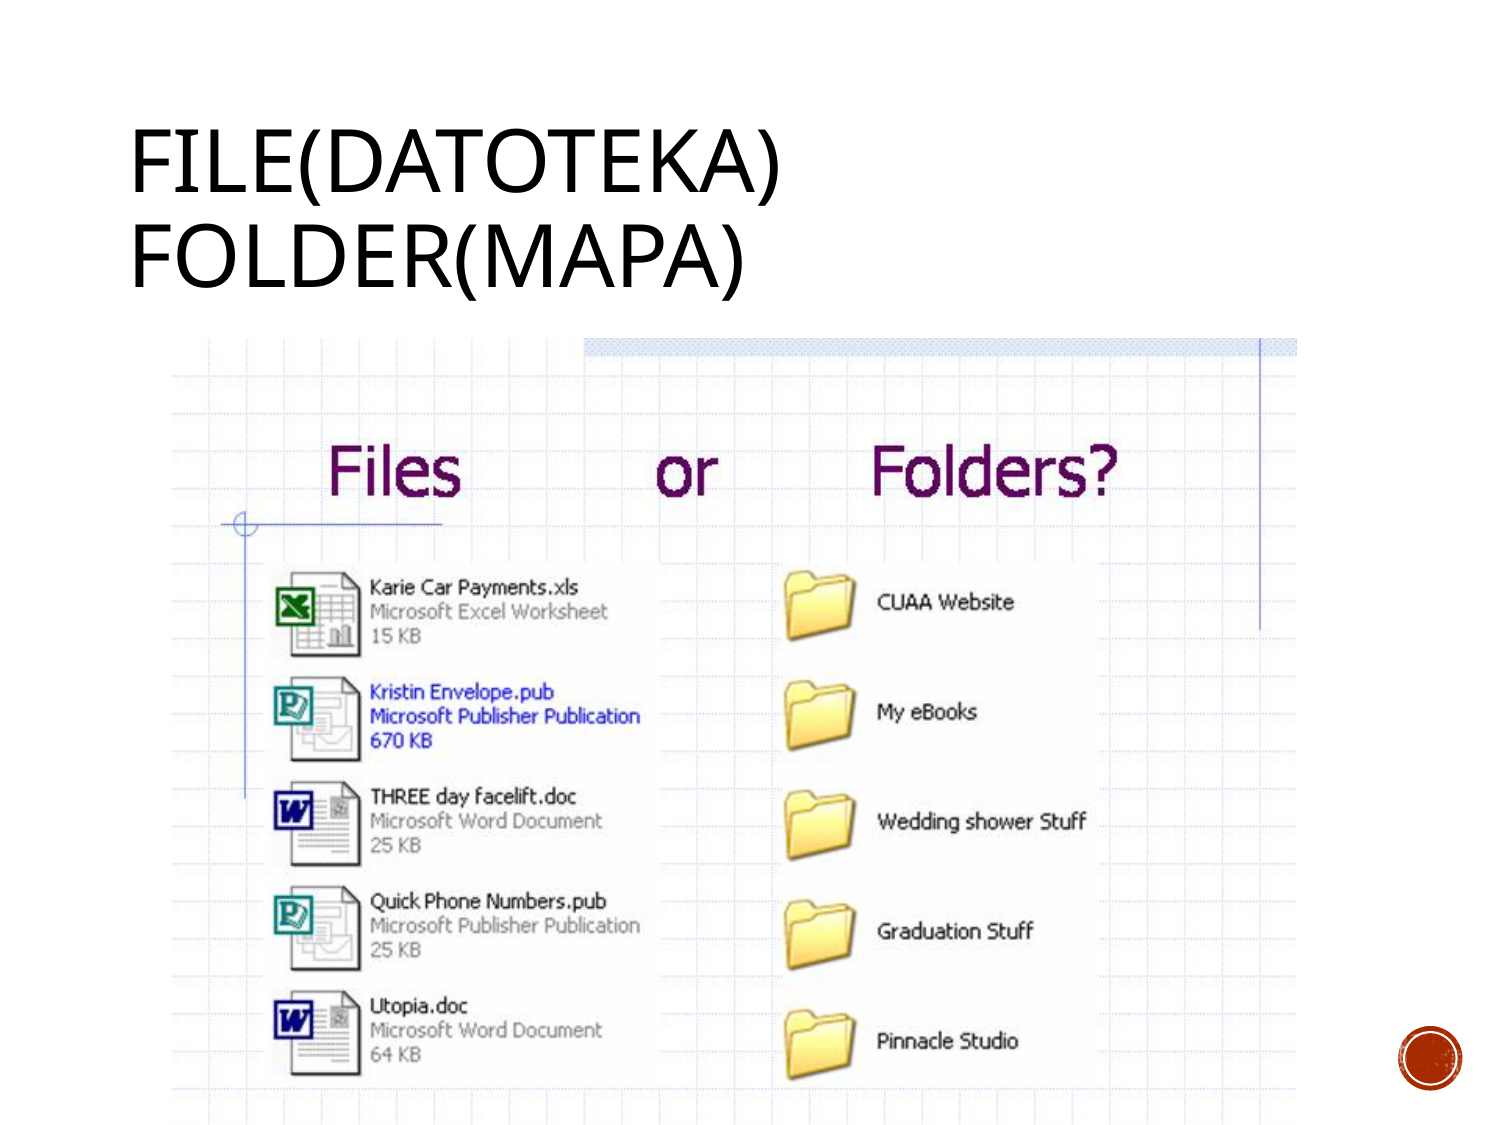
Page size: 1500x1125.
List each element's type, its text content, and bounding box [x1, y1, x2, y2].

title File(datoteka) folder(mapa) [112, 79, 1388, 344]
picture [171, 338, 1297, 1125]
